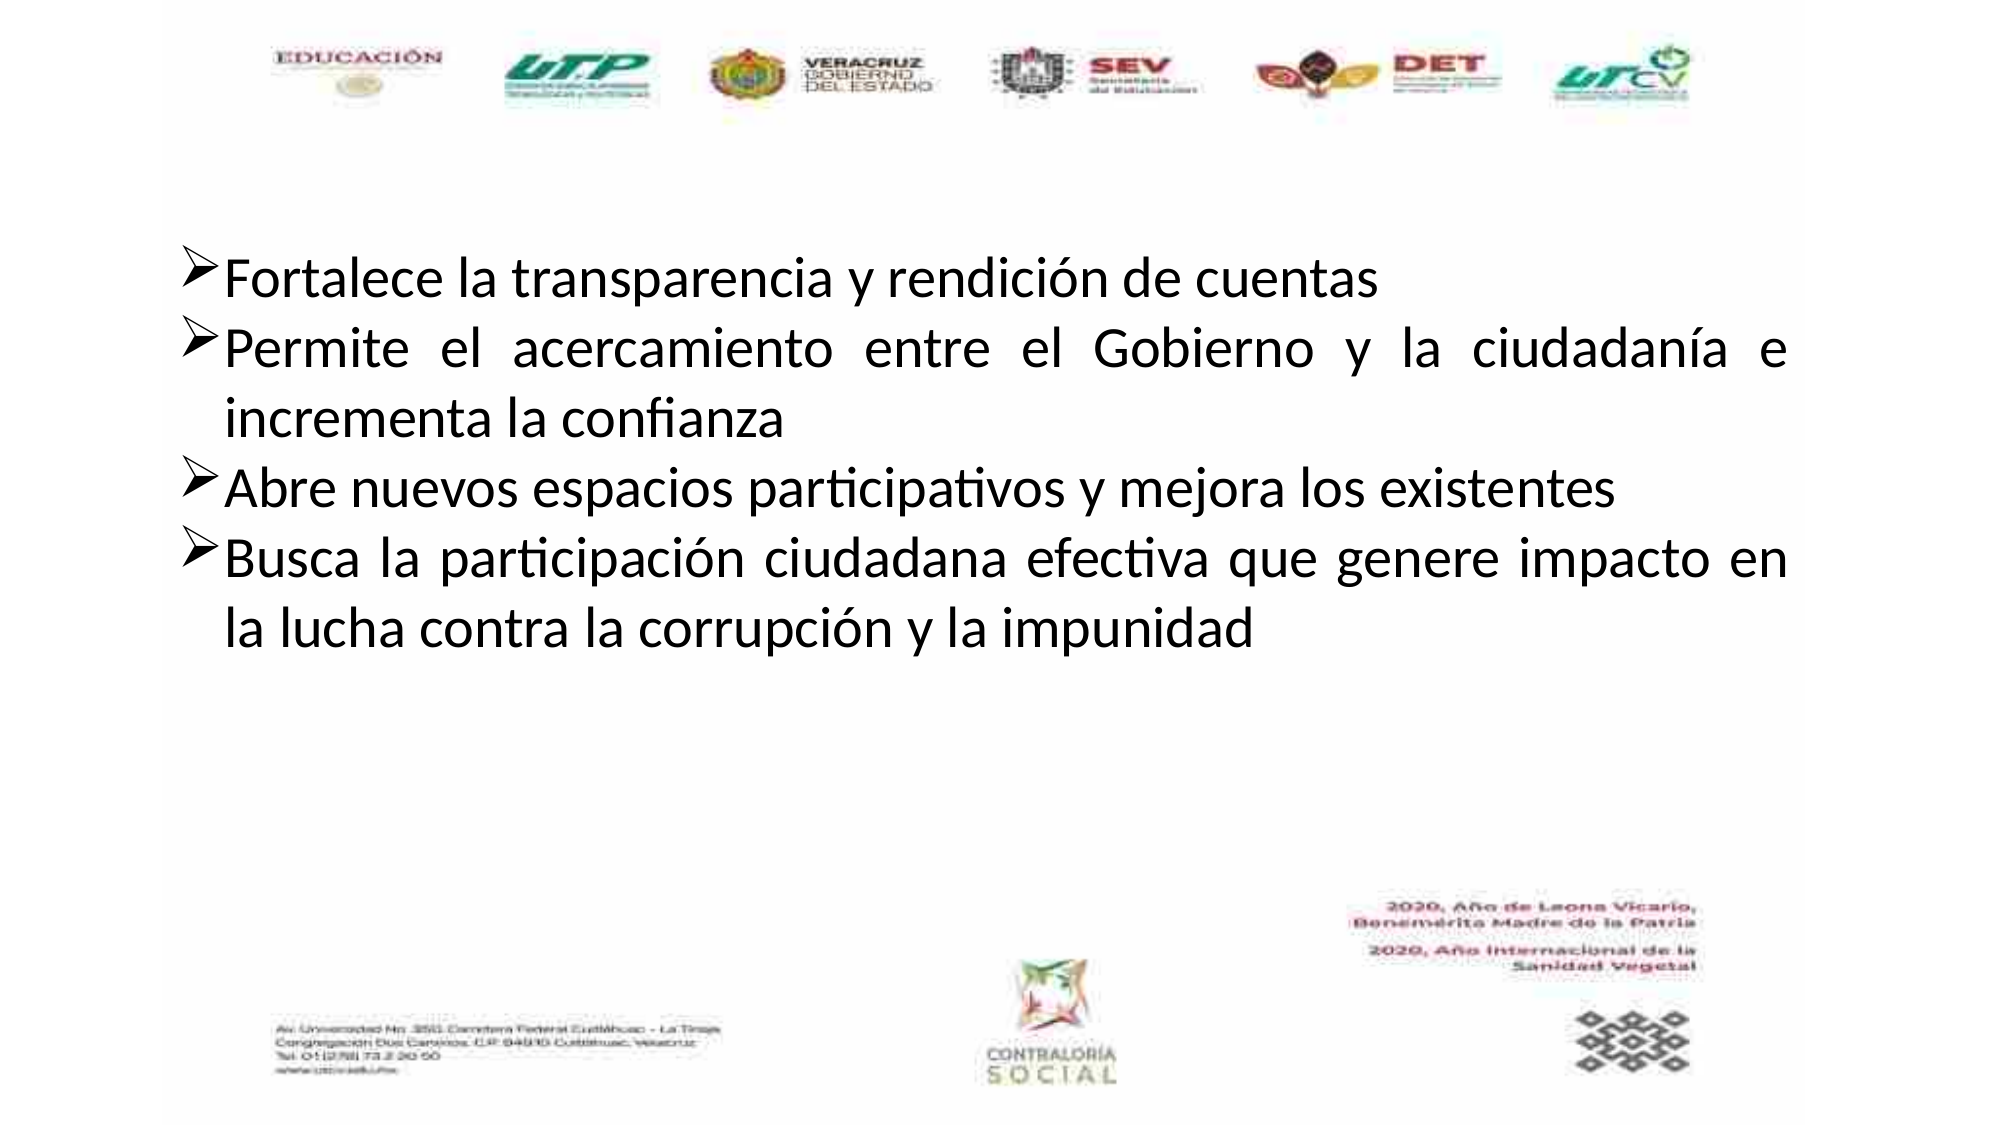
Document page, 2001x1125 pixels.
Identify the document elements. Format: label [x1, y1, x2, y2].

picture [162, 0, 1805, 1125]
